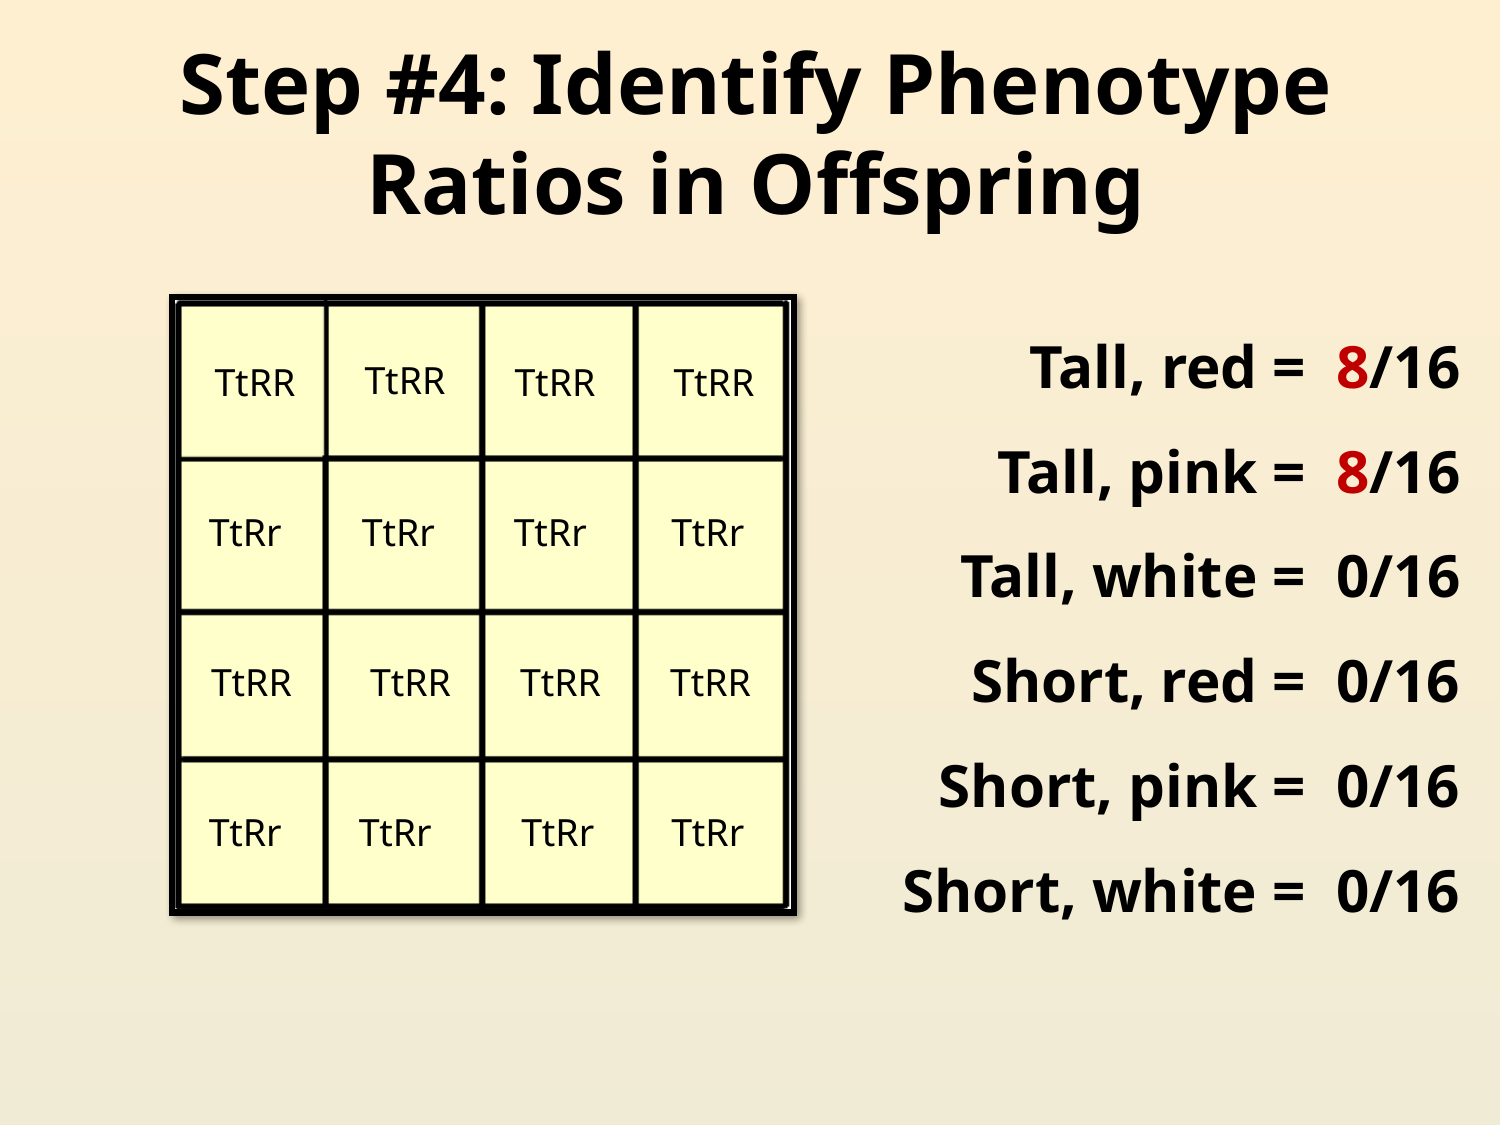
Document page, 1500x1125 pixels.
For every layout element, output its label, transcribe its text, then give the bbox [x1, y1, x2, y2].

picture [174, 299, 791, 910]
text_box Tall, red = 8/16 Tall, pink = 8/16 Tall, white = 0/16 Short, red = 0/16 Short, pink = 0/16 Short, white = 0/16 [762, 287, 1475, 932]
title Step #4: Identify Phenotype Ratios in Offspring [37, 24, 1476, 238]
